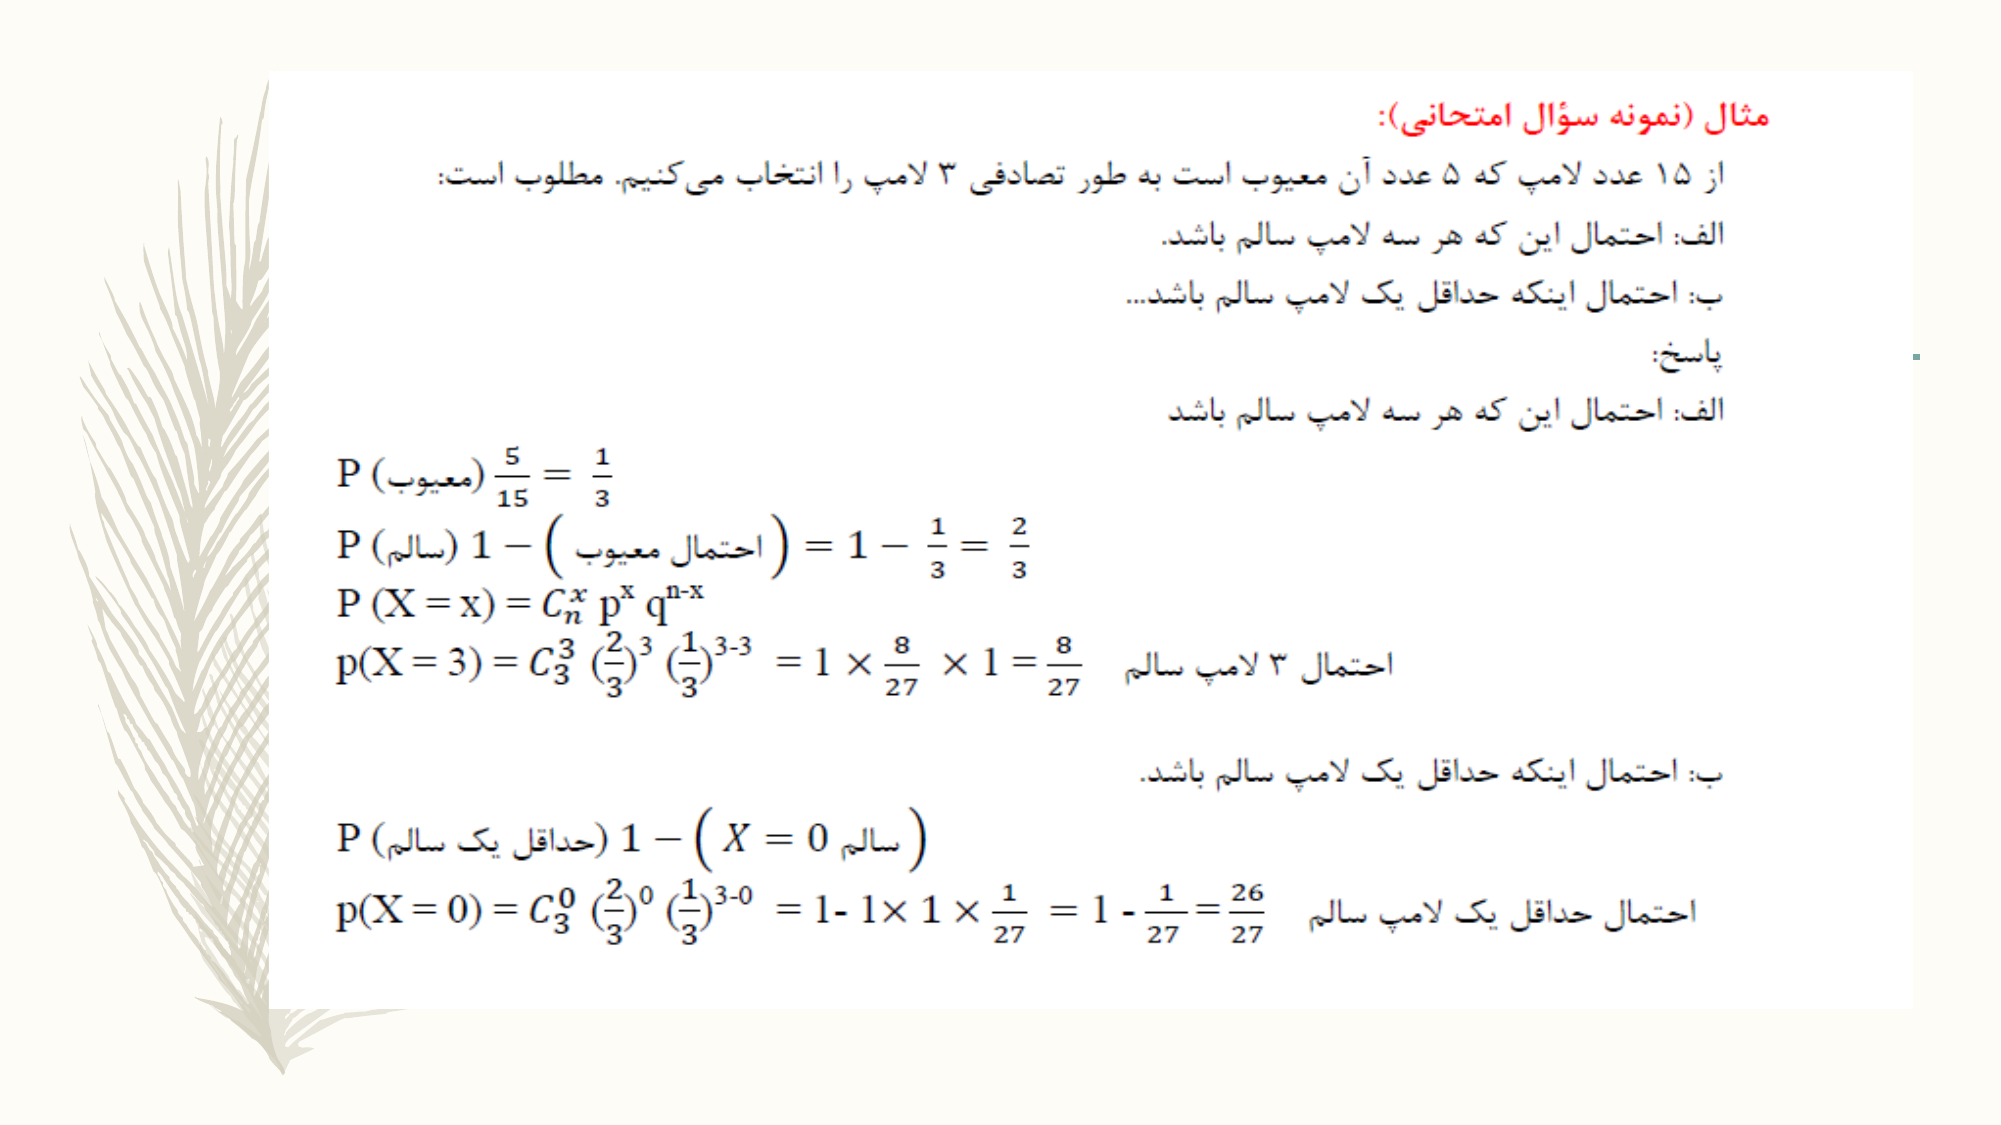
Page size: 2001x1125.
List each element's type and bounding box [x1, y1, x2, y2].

picture [268, 71, 1914, 1009]
